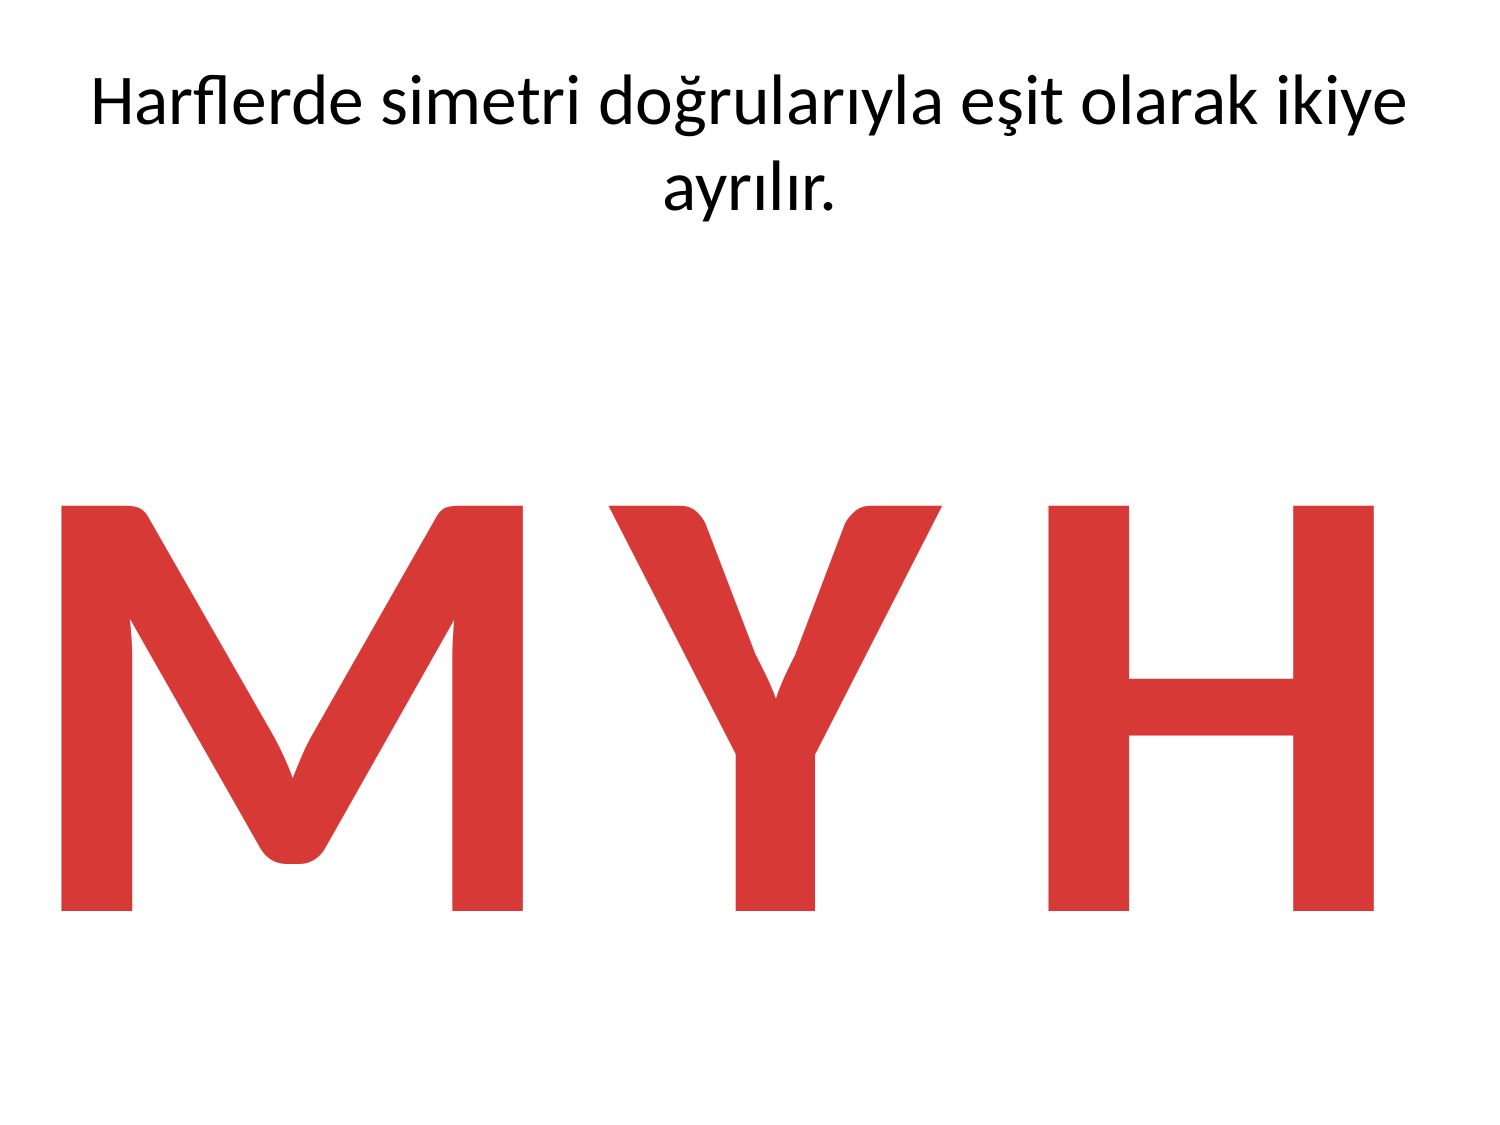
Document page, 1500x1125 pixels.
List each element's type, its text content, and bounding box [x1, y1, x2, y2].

text_box Y [598, 278, 953, 1044]
title Harflerde simetri doğrularıyla eşit olarak ikiye ayrılır. [75, 45, 1425, 233]
text_box H [999, 278, 1425, 1044]
text_box M [4, 278, 581, 1044]
